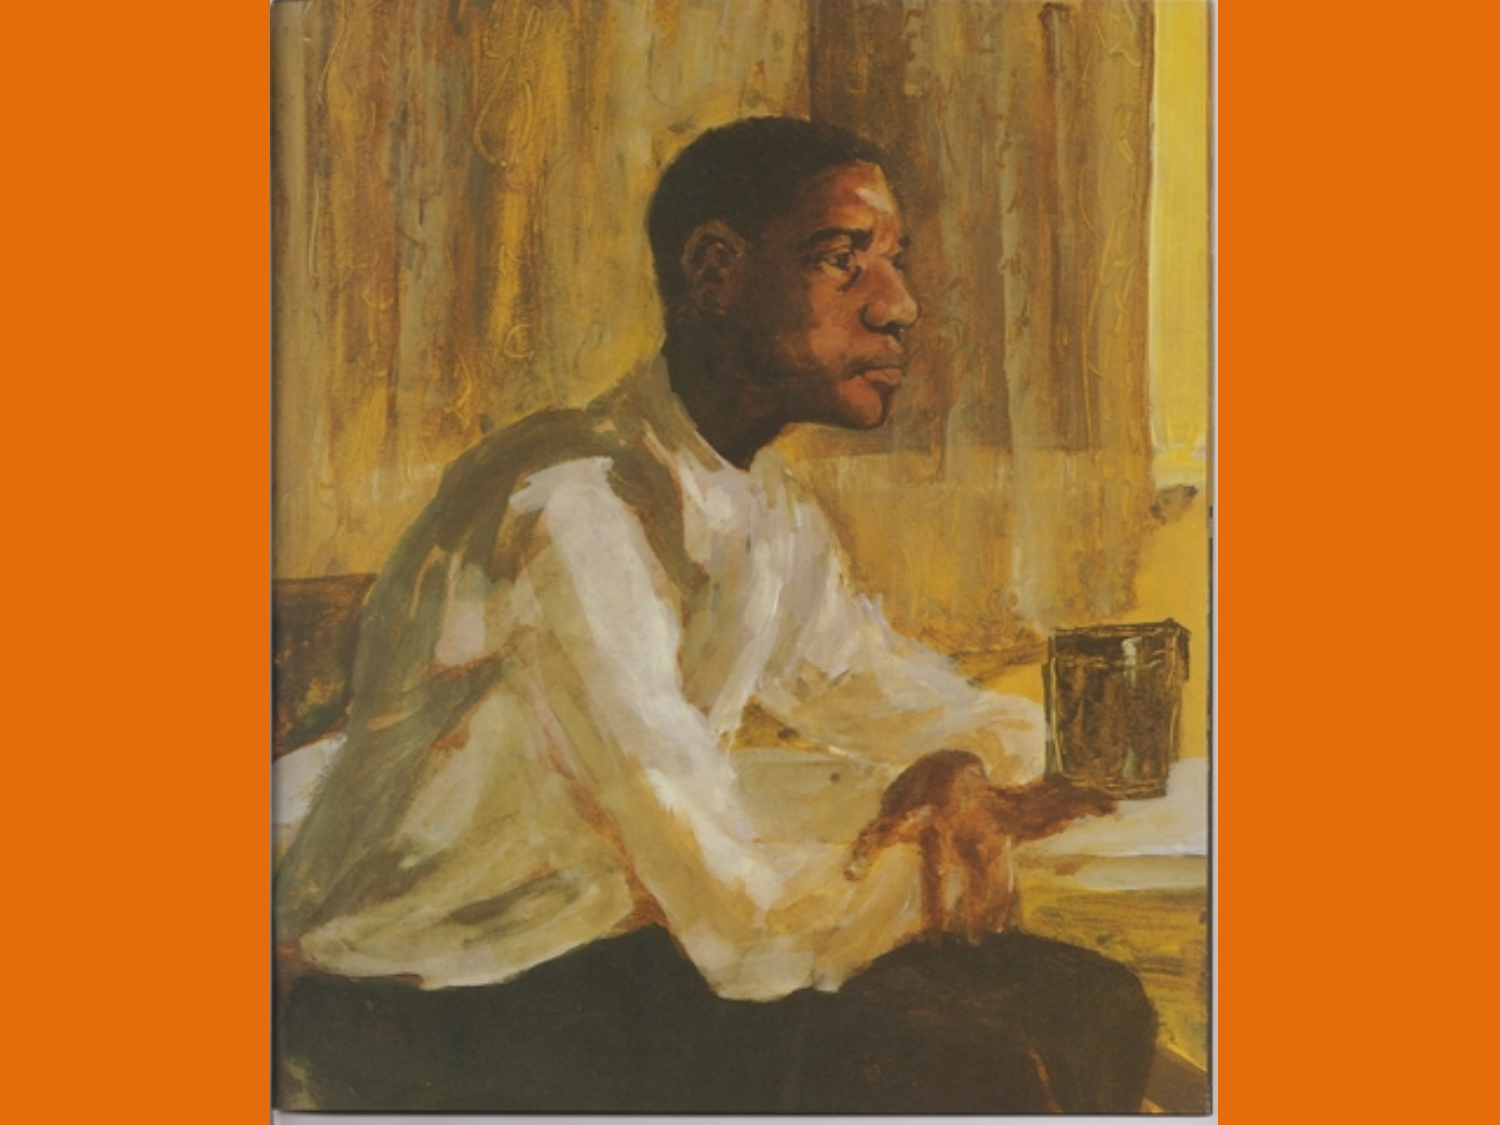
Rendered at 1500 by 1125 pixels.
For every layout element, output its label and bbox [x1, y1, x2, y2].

picture [269, 0, 1218, 1125]
